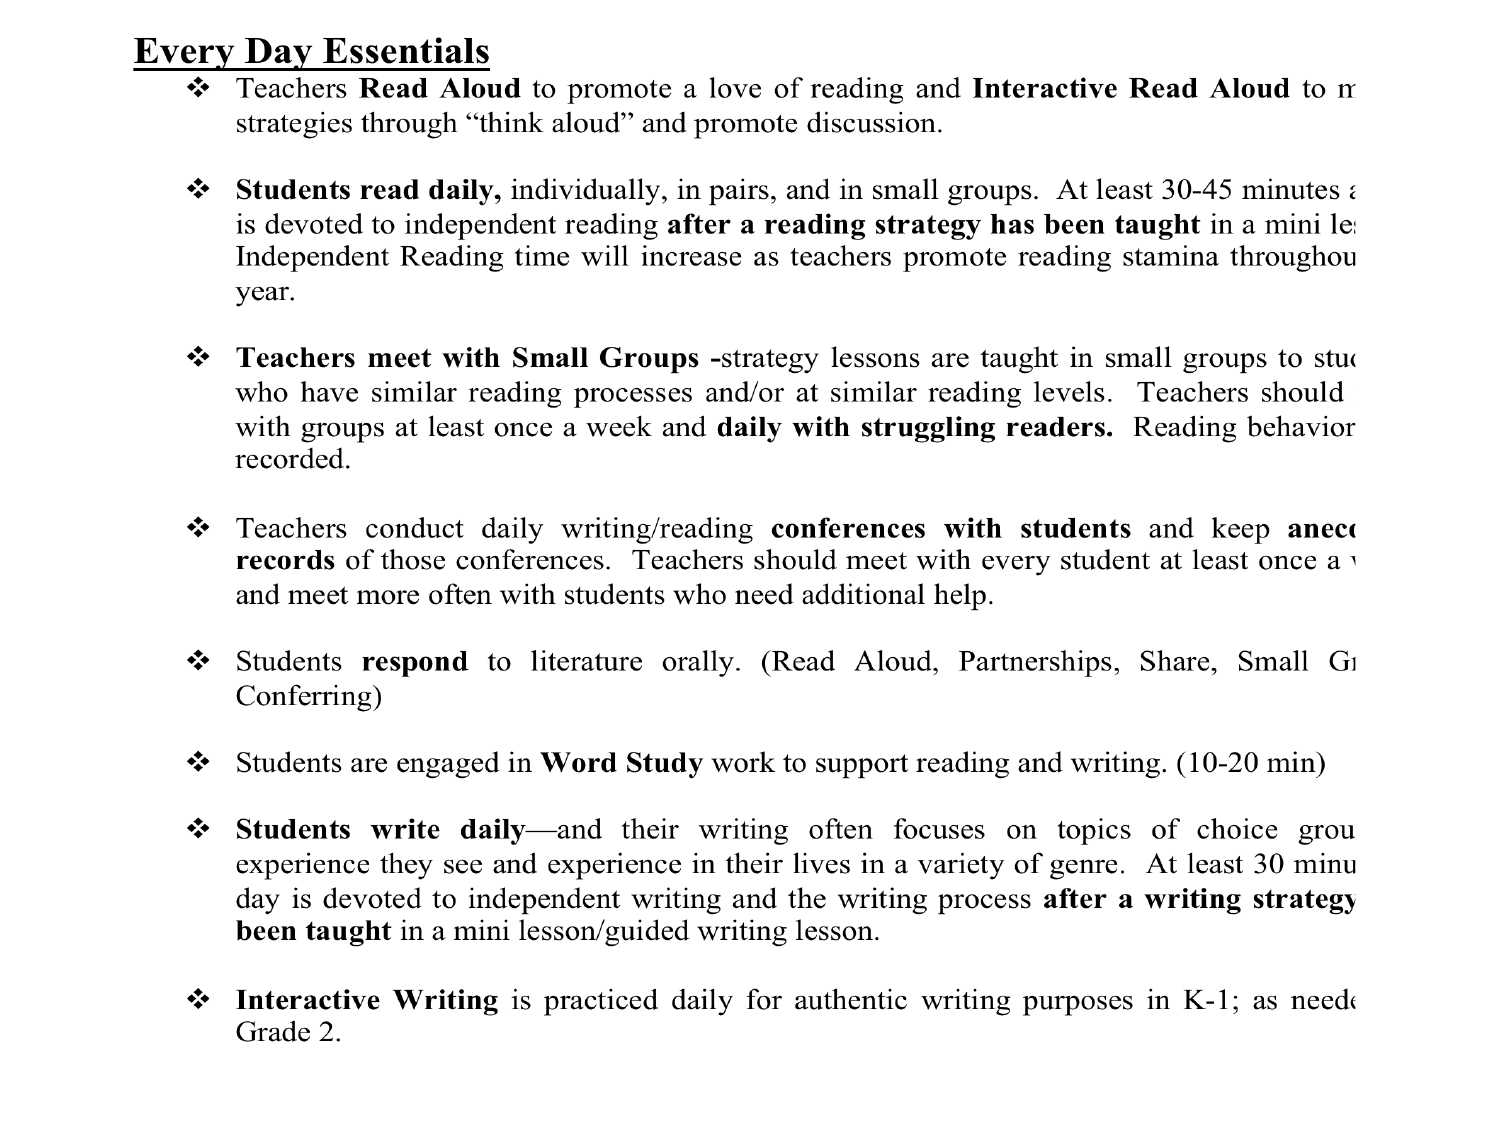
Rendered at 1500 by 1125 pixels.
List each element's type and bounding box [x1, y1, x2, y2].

text_box [133, 28, 1356, 1086]
